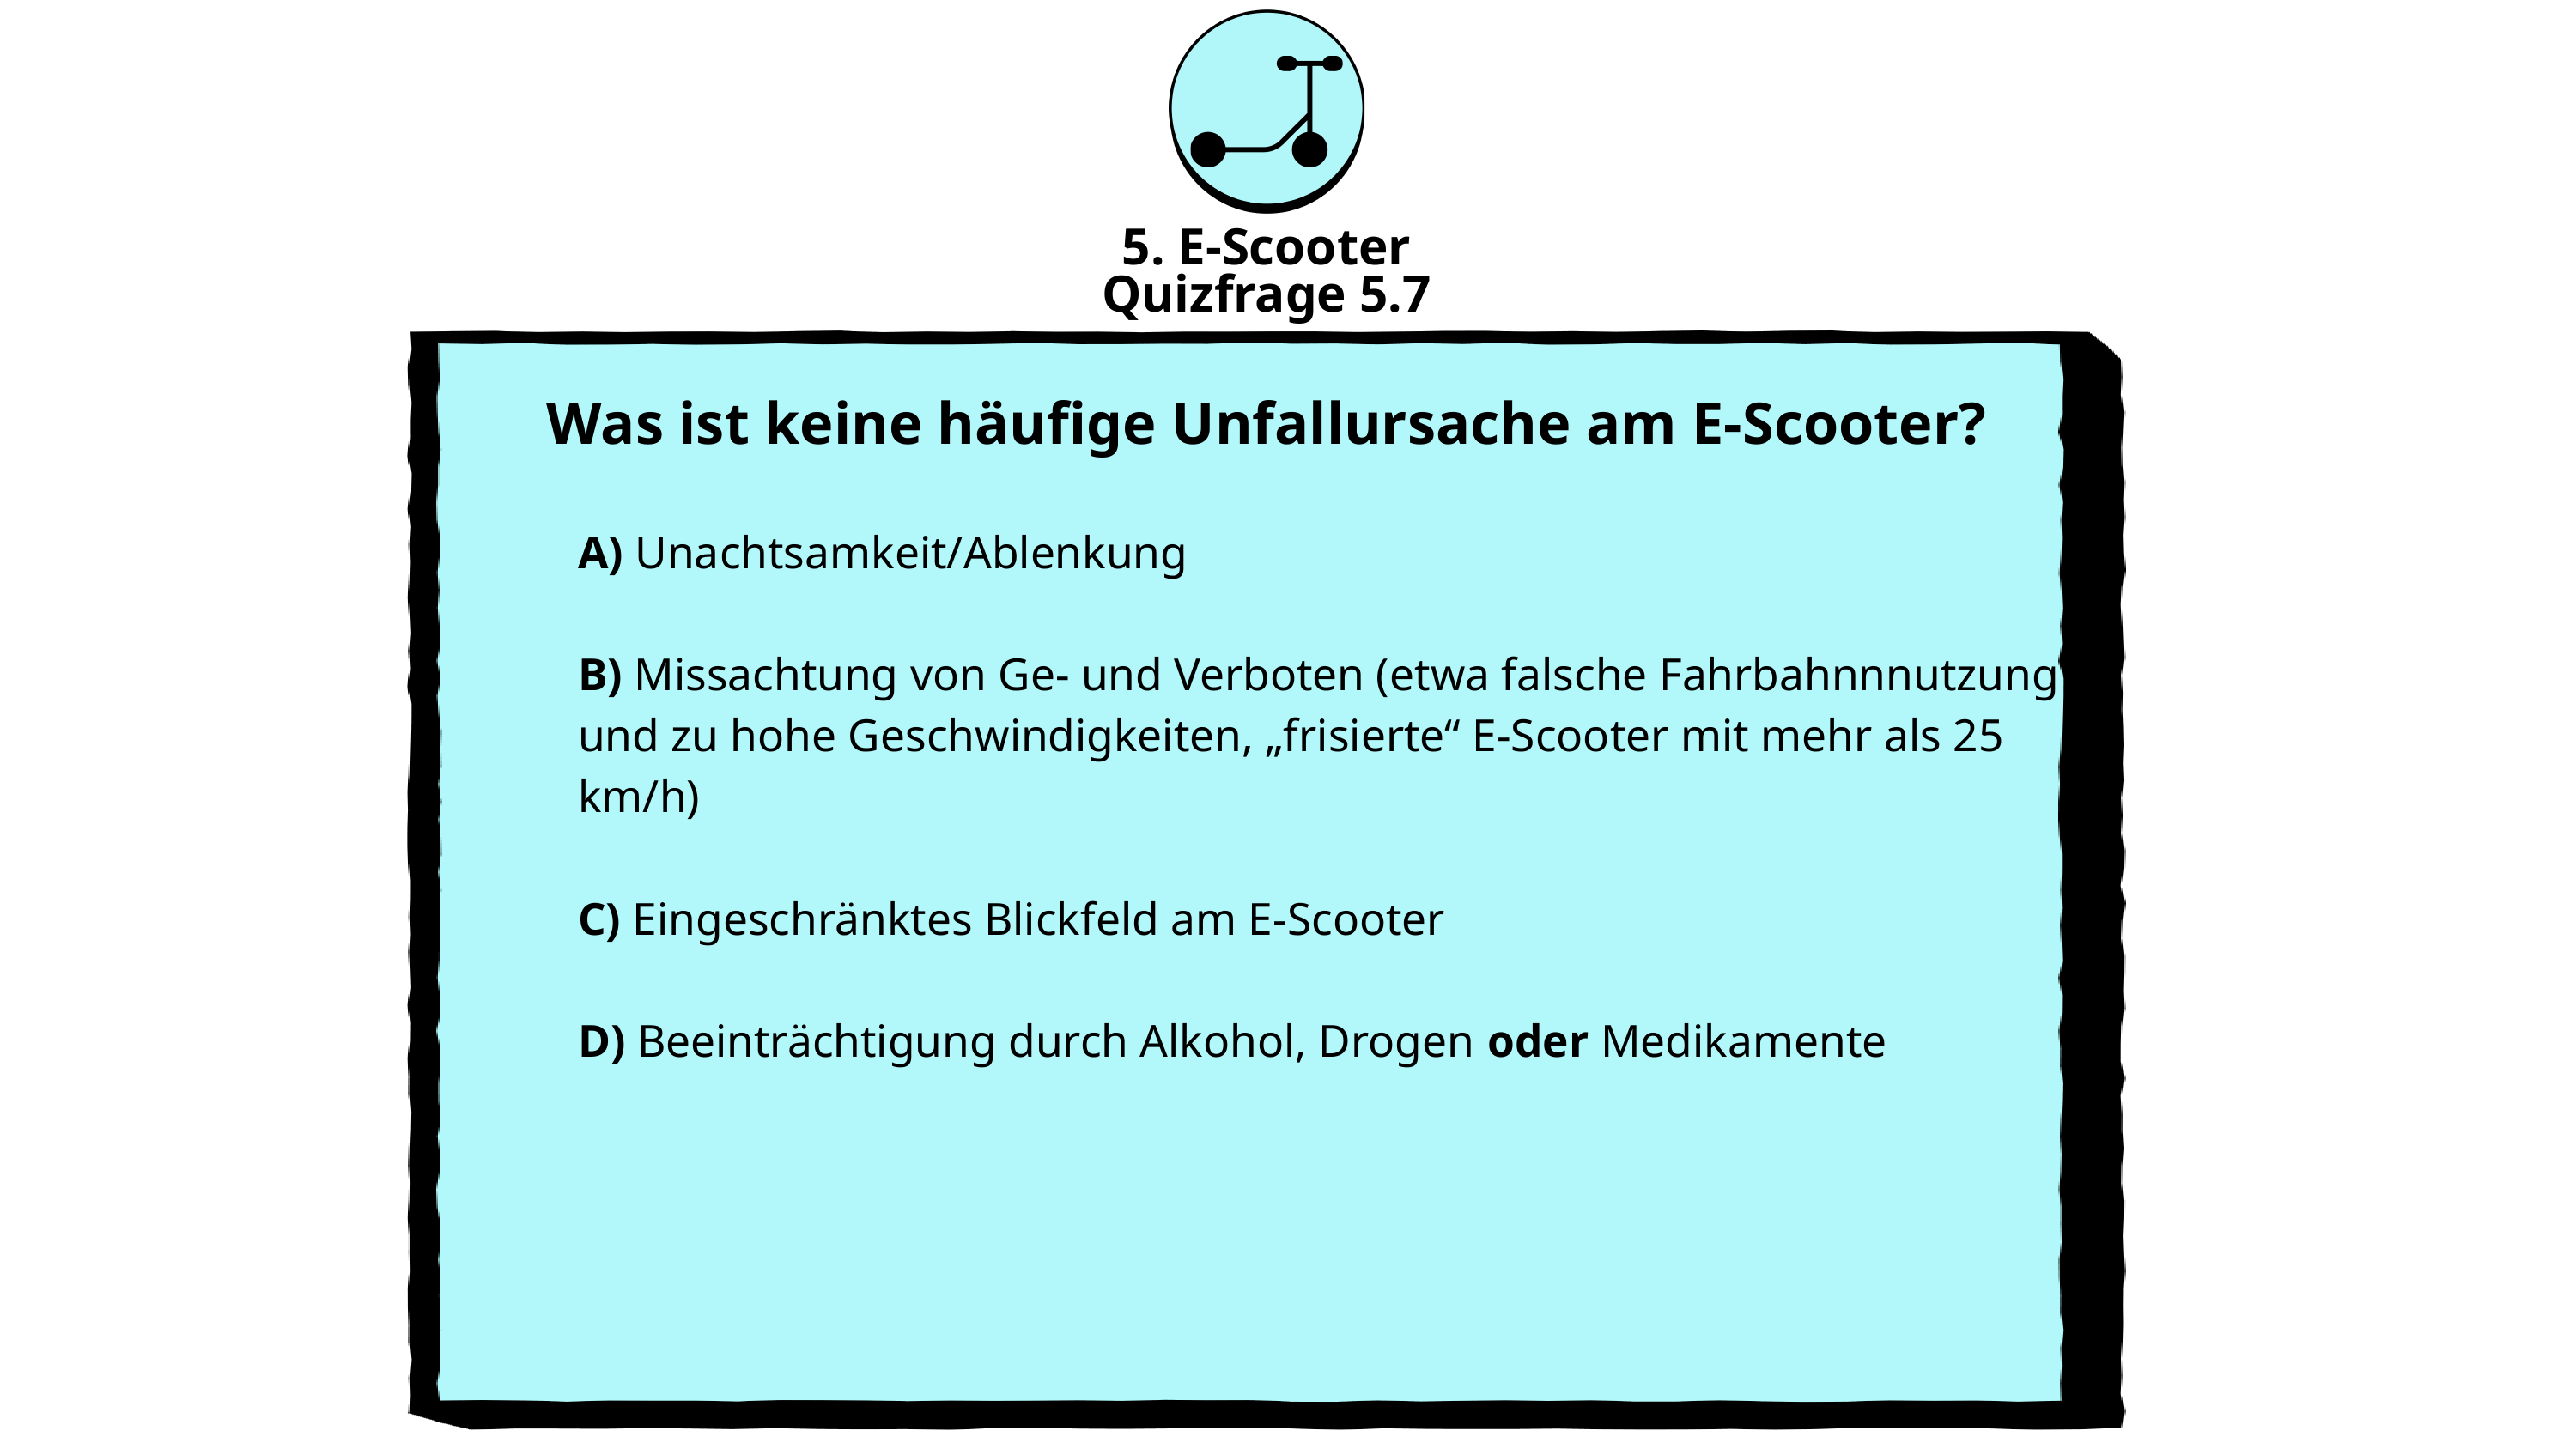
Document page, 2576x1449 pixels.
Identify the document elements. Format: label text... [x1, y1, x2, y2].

text_box [407, 330, 2126, 1430]
text_box Was ist keine häufige Unfallursache am E-Scooter? A) Unachtsamkeit/Ablenkung B) Missachtung von Ge- und Verboten (etwa falsche Fahrbahnnnutzung und zu hohe Geschwindigkeiten, „frisierte“ E-Scooter mit mehr als 25 km/h) C) Eingeschränktes Blickfeld am E-Scooter D) Beeinträchtigung durch Alkohol, Drogen oder Medikamente [449, 378, 2085, 1066]
text_box 5. E-Scooter Quizfrage 5.7 [623, 221, 1911, 329]
text_box [1169, 9, 1365, 214]
text_box [1190, 56, 1343, 167]
